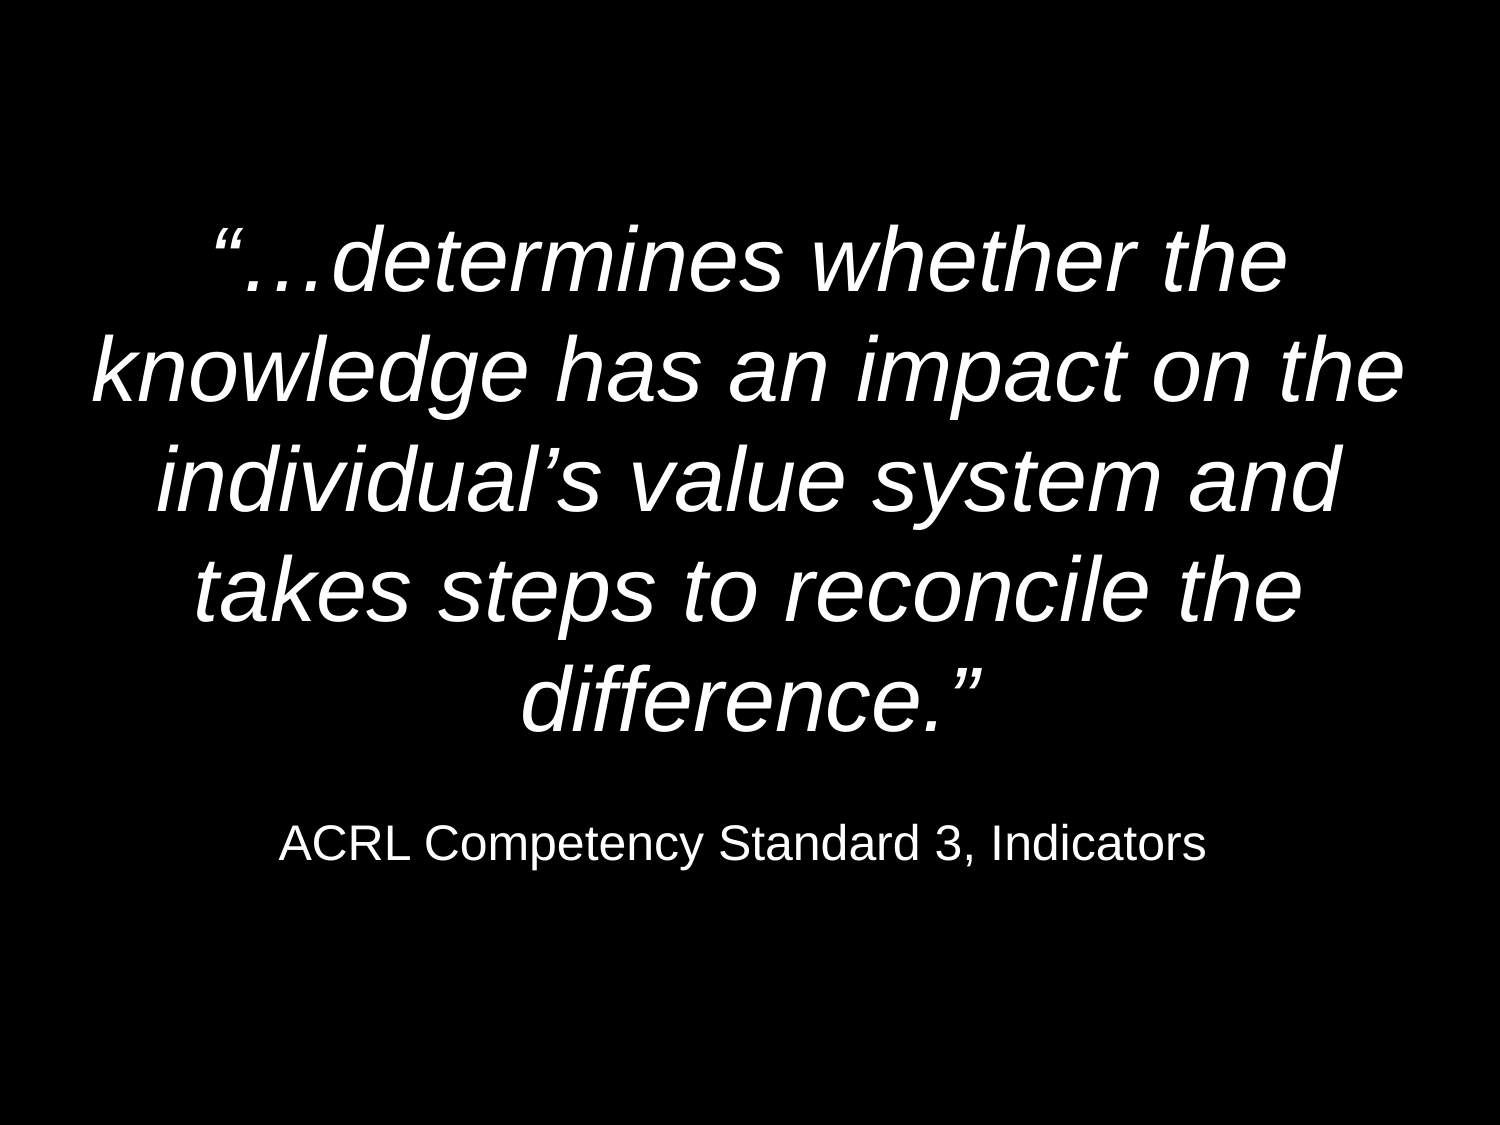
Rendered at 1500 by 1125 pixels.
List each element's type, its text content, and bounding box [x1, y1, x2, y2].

title “…determines whether the knowledge has an impact on the individual’s value system and takes steps to reconcile the difference.” ACRL Competency Standard 3, Indicators [74, 44, 1426, 1026]
